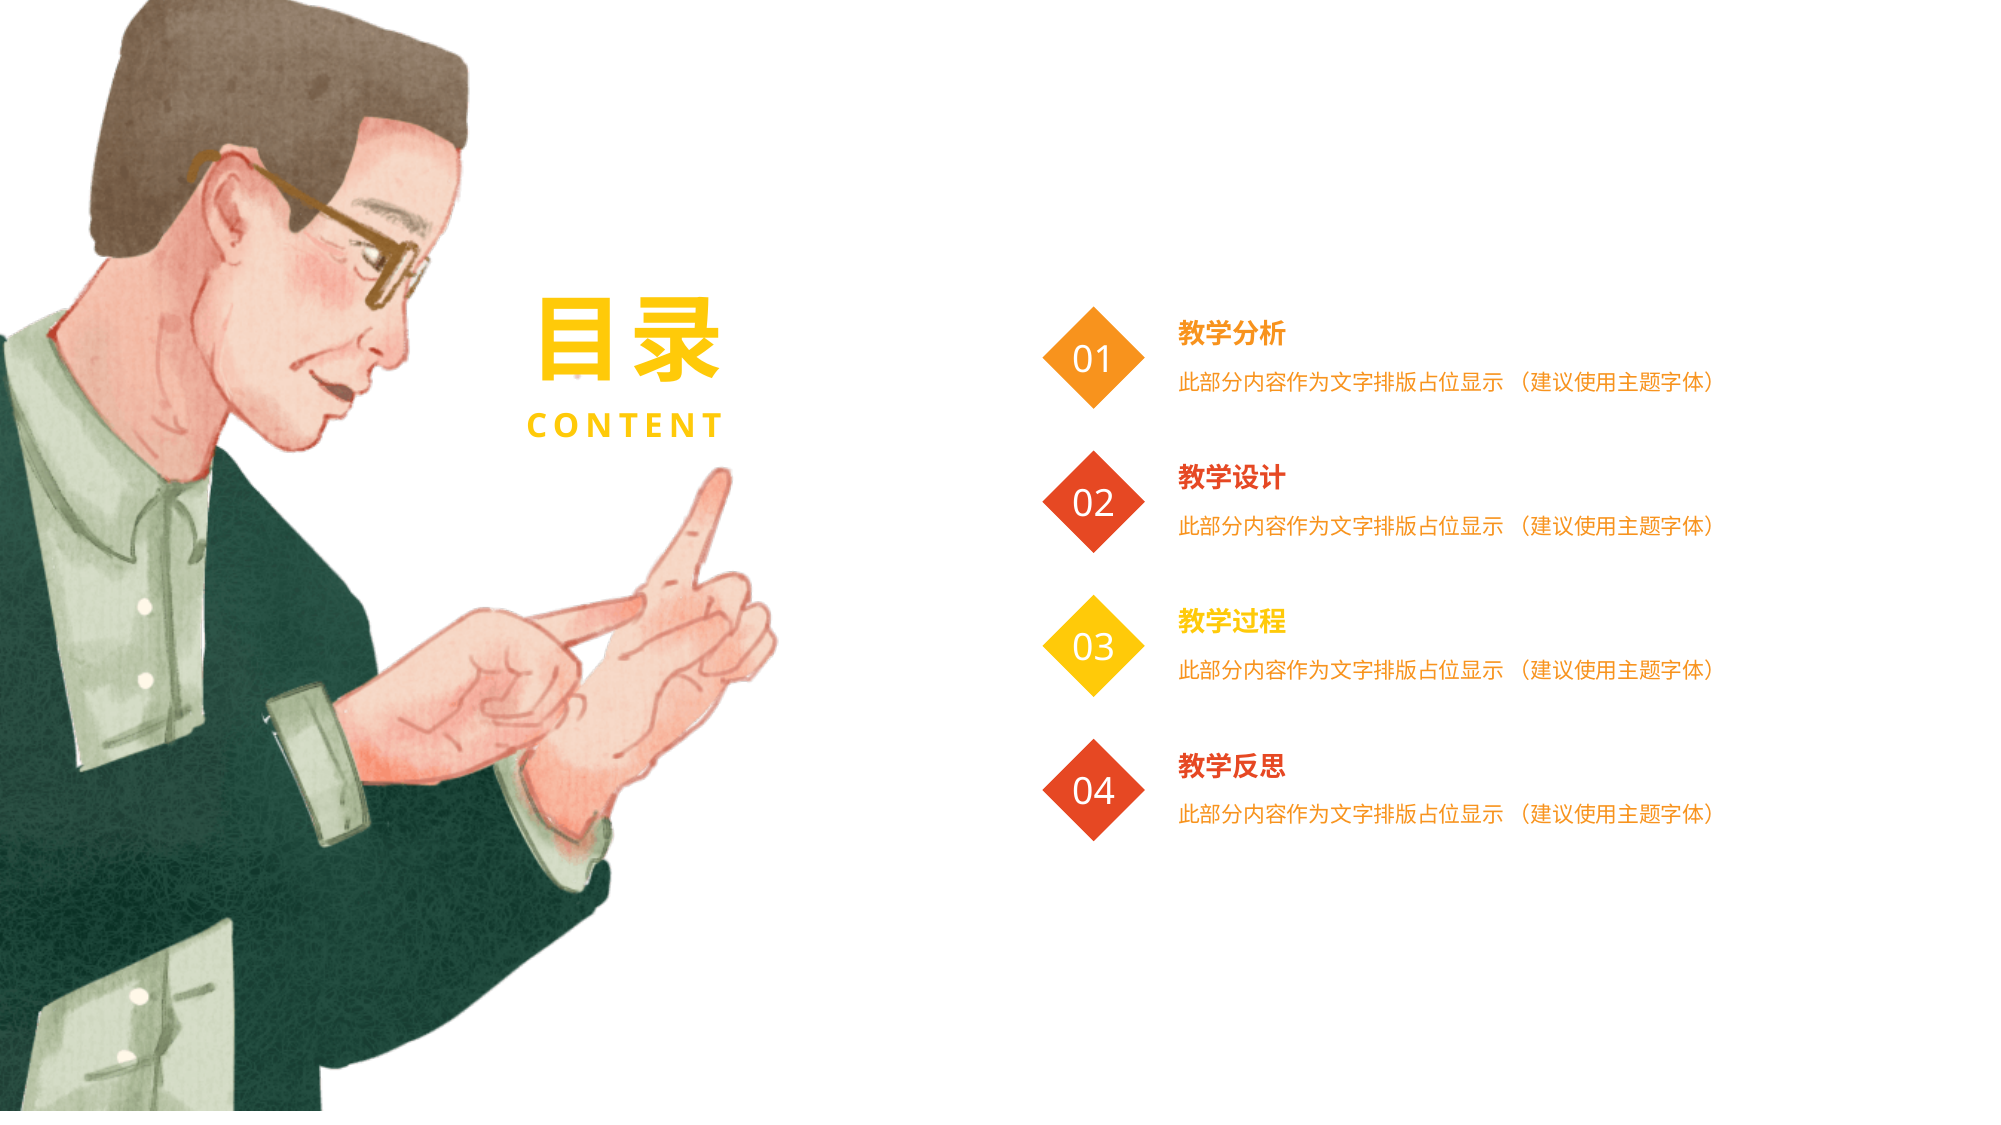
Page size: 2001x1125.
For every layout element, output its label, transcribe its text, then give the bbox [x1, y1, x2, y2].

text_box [1119, 311, 1770, 404]
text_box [1119, 599, 1770, 693]
text_box 02 [1040, 449, 1119, 555]
text_box 01 [1040, 304, 1119, 411]
picture [0, 0, 780, 1111]
text_box 03 [1040, 593, 1119, 699]
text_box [1119, 743, 1770, 837]
text_box 04 [1040, 737, 1119, 843]
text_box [1119, 455, 1770, 549]
